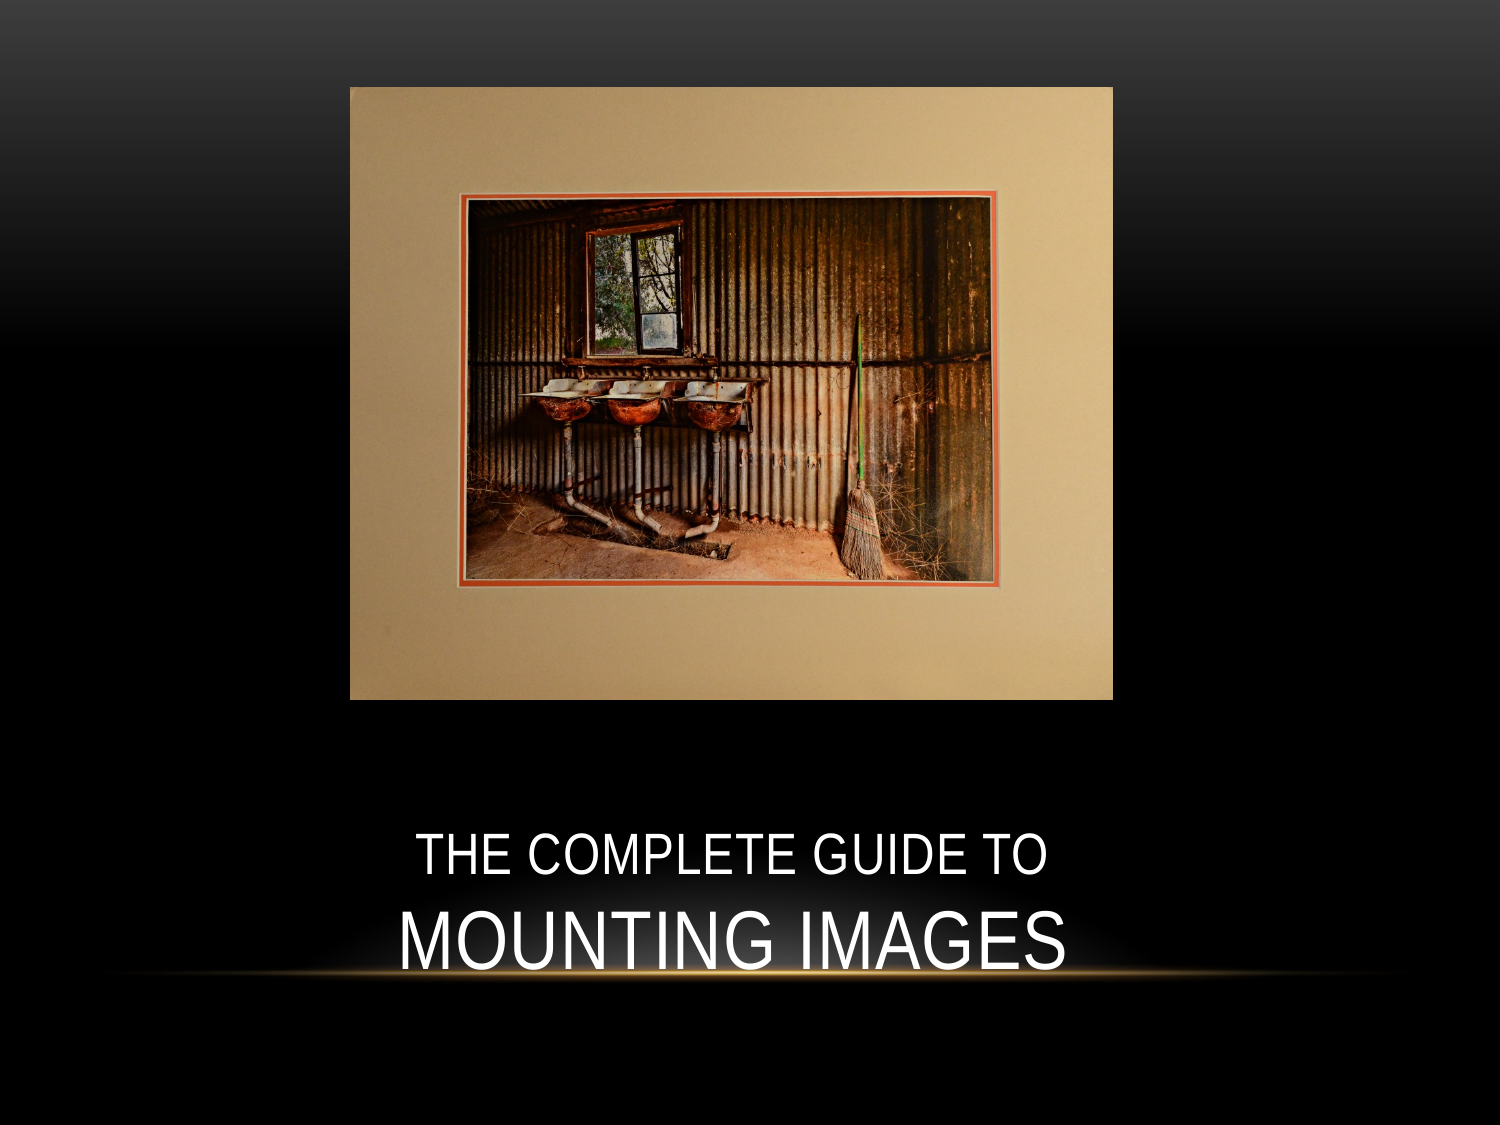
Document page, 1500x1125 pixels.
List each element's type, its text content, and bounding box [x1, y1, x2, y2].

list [349, 87, 1113, 701]
picture [0, 0, 1500, 1125]
title The Complete Guide to Mounting Images [50, 712, 1417, 994]
